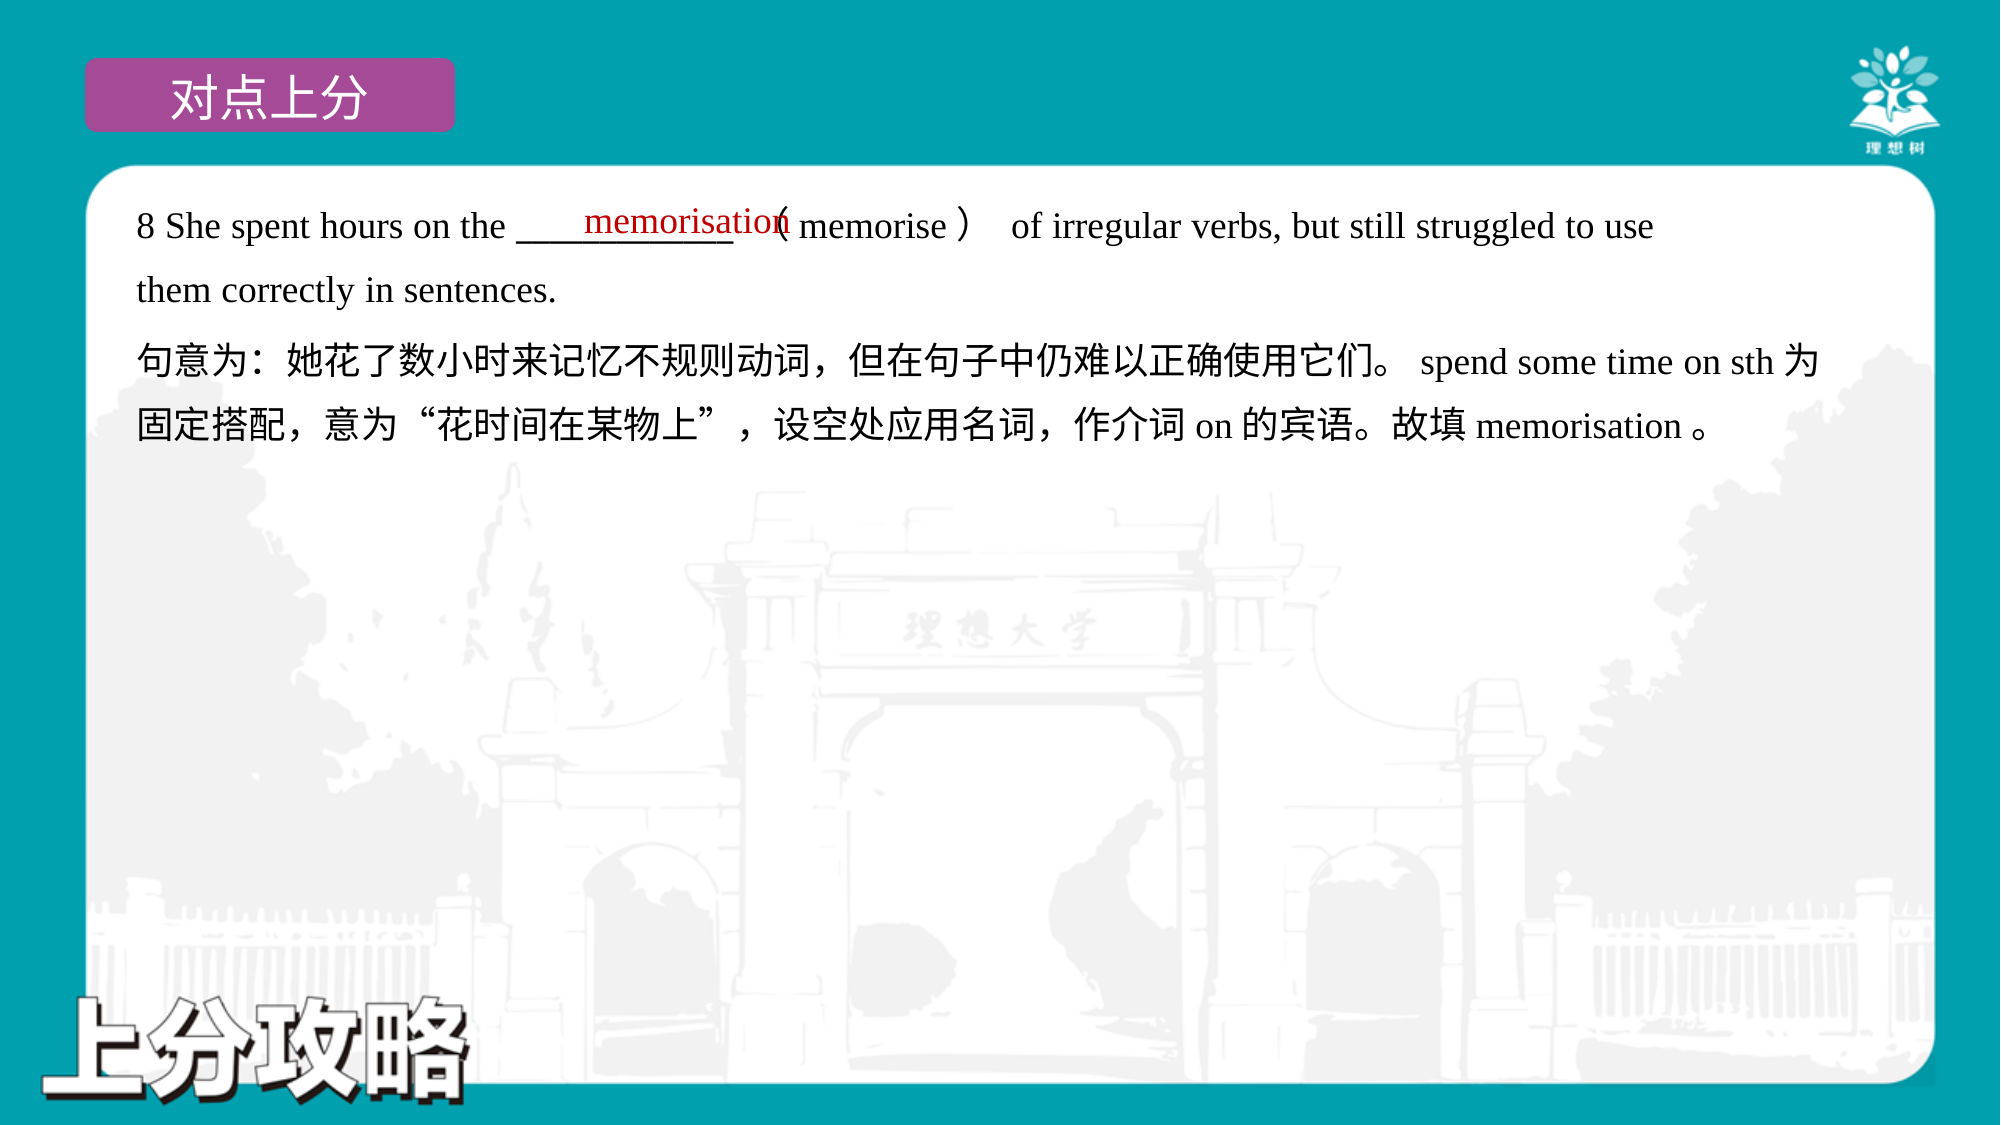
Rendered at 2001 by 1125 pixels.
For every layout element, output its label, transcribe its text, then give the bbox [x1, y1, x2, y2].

text_box 8 She spent hours on the _____________ （memorise） of irregular verbs, but still struggled to use them correctly in sentences. [136, 176, 1865, 304]
picture [0, 0, 2000, 1125]
text_box 句意为：她花了数小时来记忆不规则动词，但在句子中仍难以正确使用它们。spend some time on sth为 固定搭配，意为“花时间在某物上”，设空处应用名词，作介词on的宾语。故填memorisation。 [136, 312, 1865, 440]
text_box memorisation [570, 172, 805, 234]
